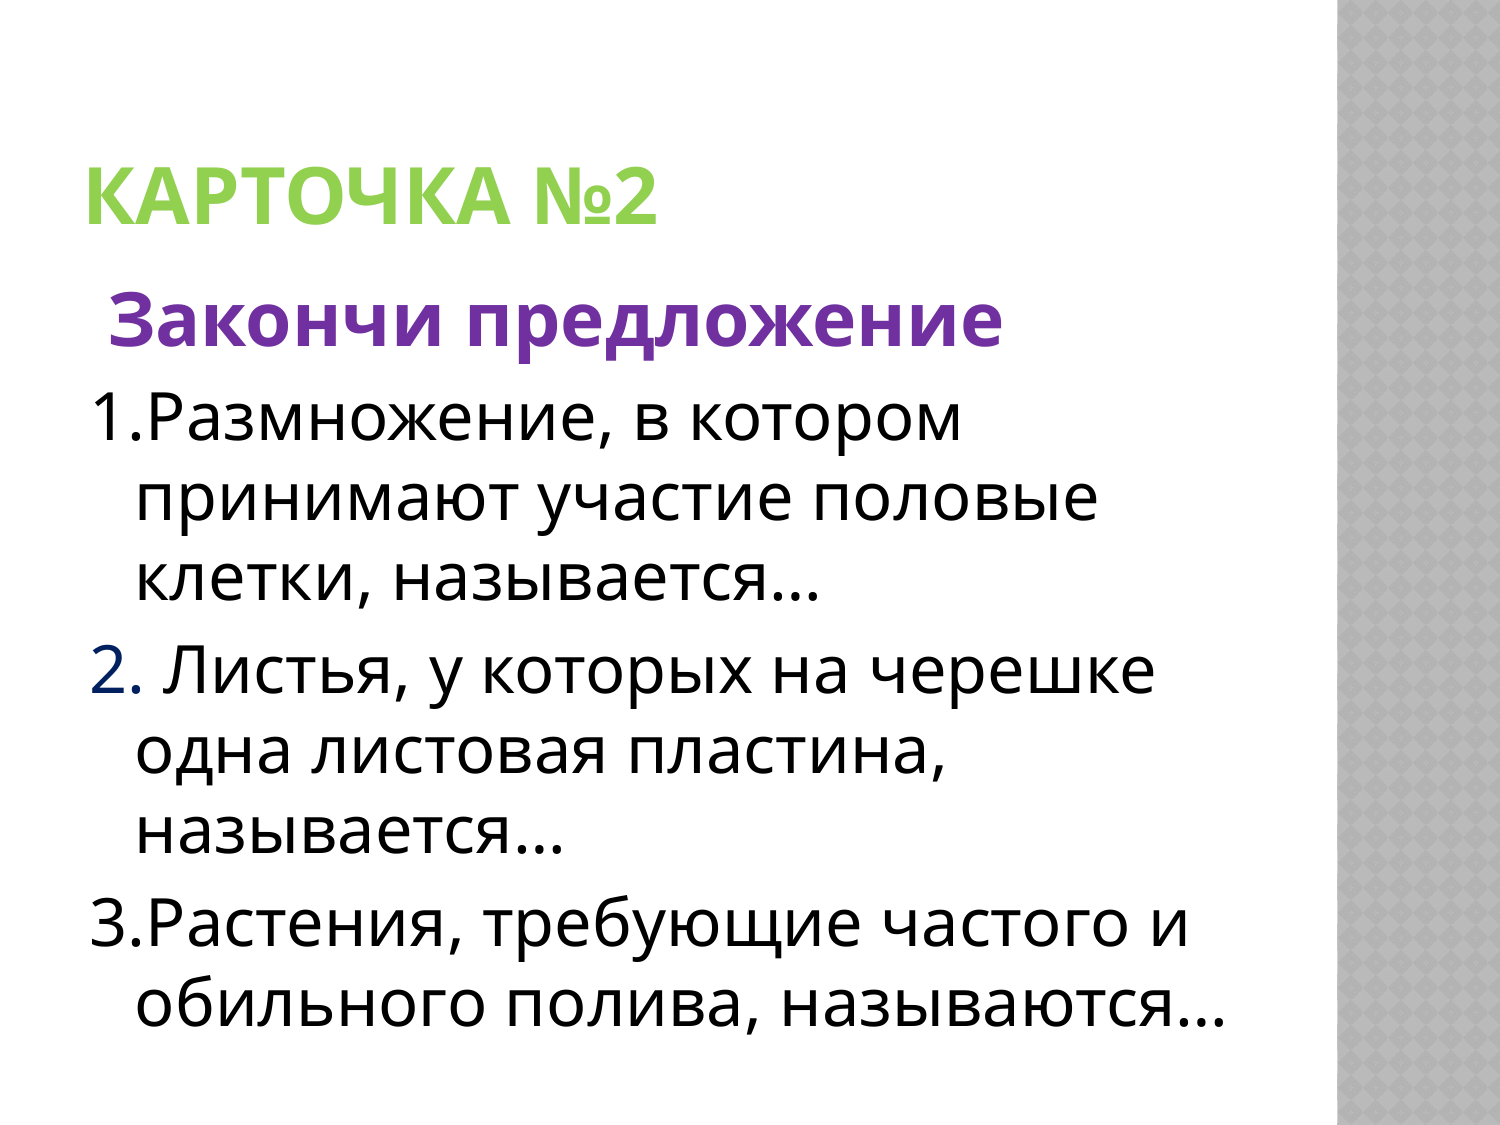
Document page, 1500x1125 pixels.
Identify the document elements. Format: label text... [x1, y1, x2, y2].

list Закончи предложение 1.Размножение, в котором принимают участие половые клетки, называется… 2. Листья, у которых на черешке одна листовая пластина, называется… 3.Растения, требующие частого и обильного полива, называются… [75, 264, 1263, 1059]
title Карточка №2 [75, 52, 1263, 240]
